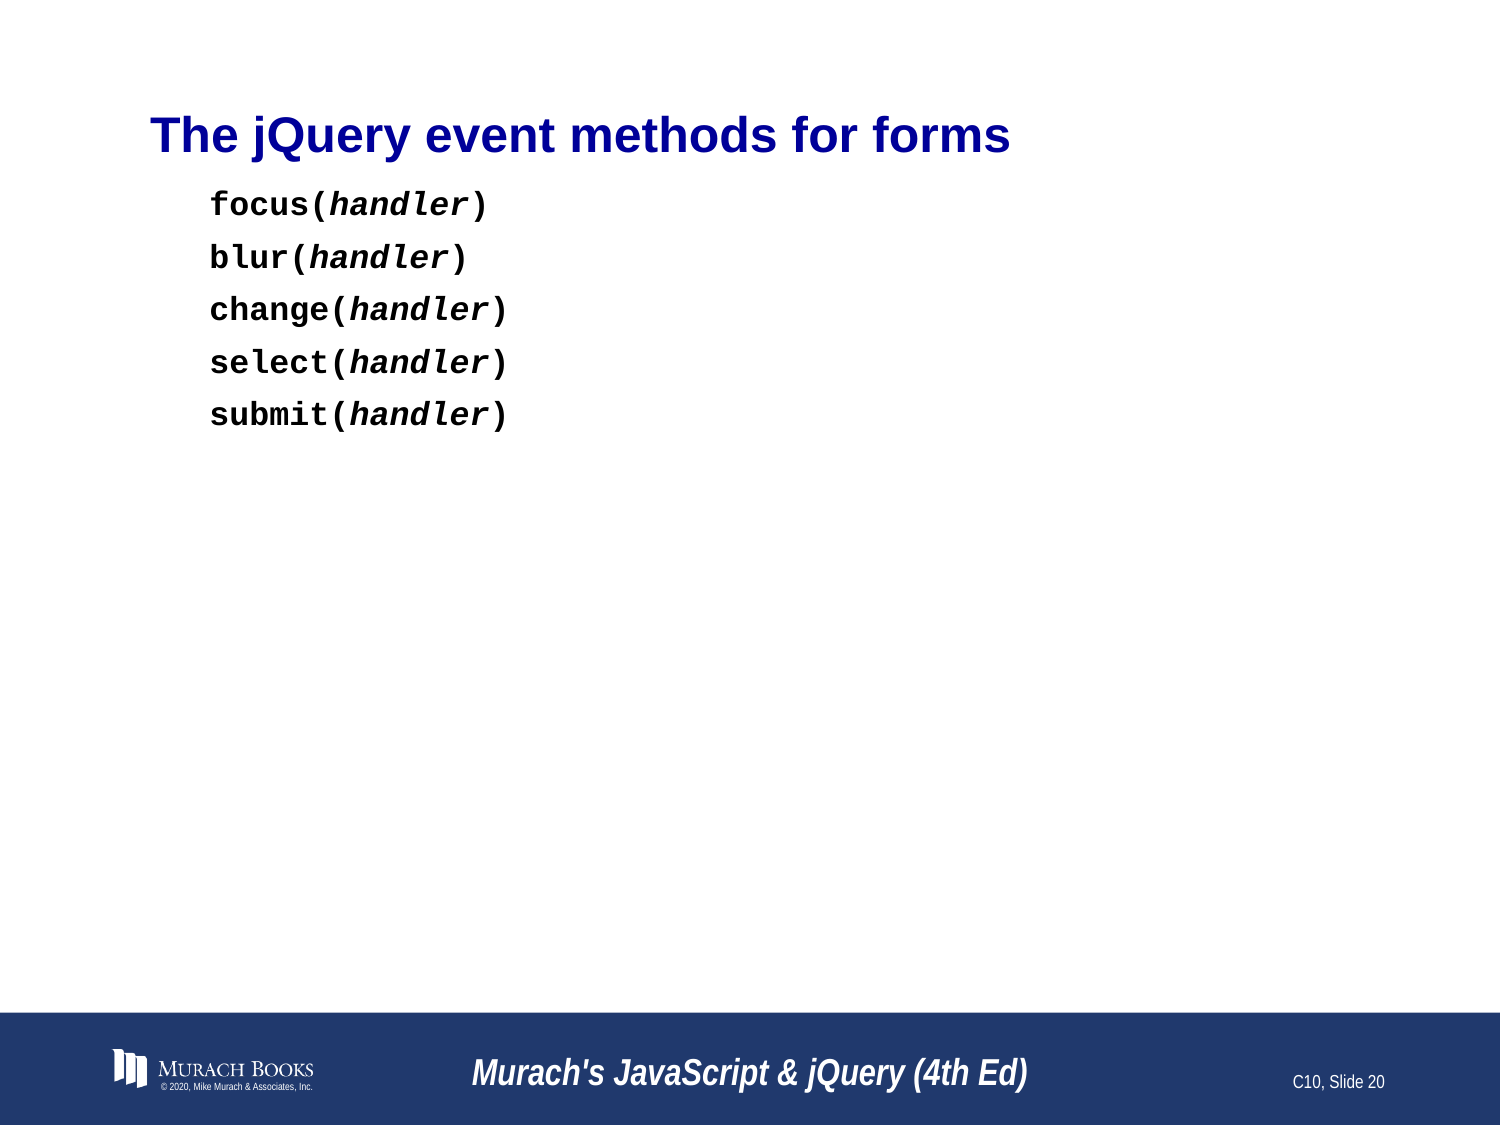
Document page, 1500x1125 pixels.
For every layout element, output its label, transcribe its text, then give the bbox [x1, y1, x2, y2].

list focus(handler) blur(handler) change(handler) select(handler) submit(handler) [137, 174, 1350, 975]
title The jQuery event methods for forms [150, 102, 1350, 164]
slide_number Murach's JavaScript & jQuery (4th Ed) [463, 1025, 1050, 1100]
footer © 2020, Mike Murach & Associates, Inc. [12, 1025, 463, 1100]
slide_number C10, Slide 20 [1087, 1025, 1400, 1100]
